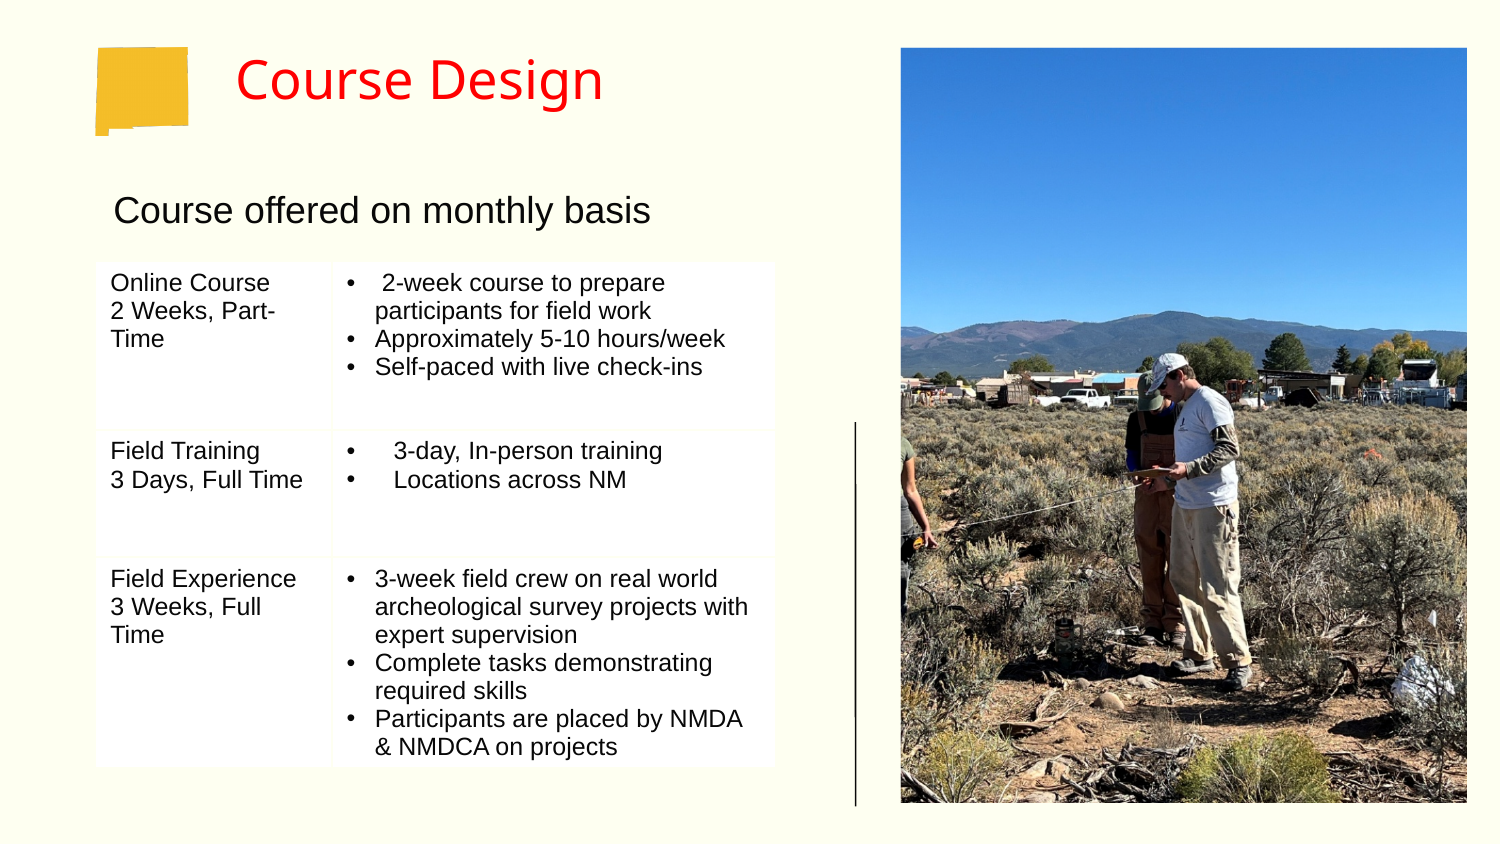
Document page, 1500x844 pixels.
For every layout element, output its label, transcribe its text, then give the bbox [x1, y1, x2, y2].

table_header Online Course 2 Weeks, Part-Time [96, 262, 331, 429]
picture [95, 47, 189, 136]
picture [805, 48, 1500, 802]
table_cell Field Experience 3 Weeks, Full Time [96, 558, 331, 767]
table_header 2-week course to prepare participants for field work Approximately 5-10 hours/week Self-paced with live check-ins [333, 262, 775, 429]
table_cell Field Training 3 Days, Full Time [96, 431, 331, 556]
text_box Course offered on monthly basis [98, 179, 667, 239]
table_cell 3-day, In-person training Locations across NM [333, 431, 775, 556]
title Course Design [220, 29, 838, 218]
table_cell 3-week field crew on real world archeological survey projects with expert supervision Complete tasks demonstrating required skills Participants are placed by NMDA & NMDCA on projects [333, 558, 775, 767]
